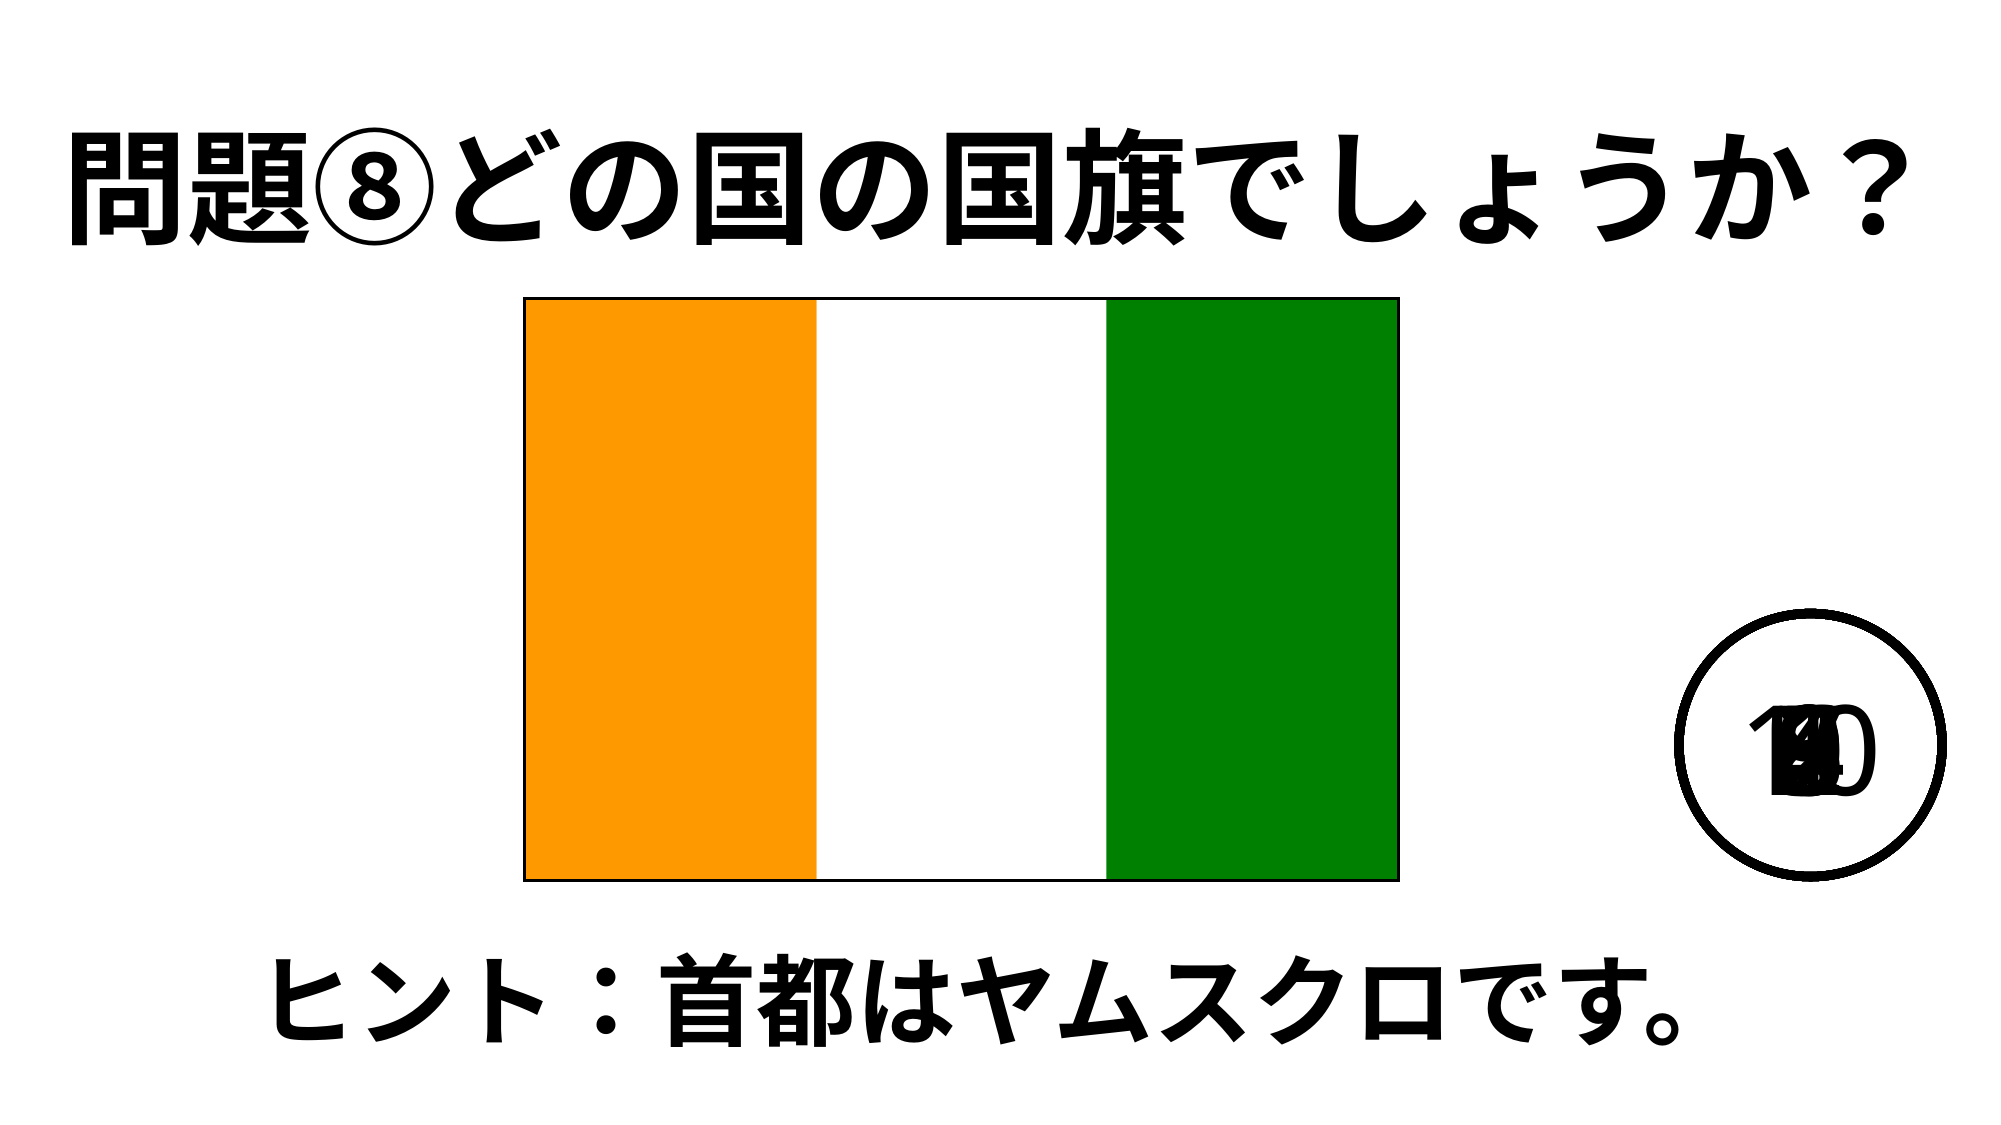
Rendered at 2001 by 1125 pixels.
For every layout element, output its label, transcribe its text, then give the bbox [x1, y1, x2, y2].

text_box ヒント：首都はヤムスクロです。 [0, 931, 2000, 1066]
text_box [524, 298, 1399, 882]
text_box 0 [1673, 607, 1948, 883]
text_box 問題⑧どの国の国旗でしょうか？ [0, 101, 2000, 267]
